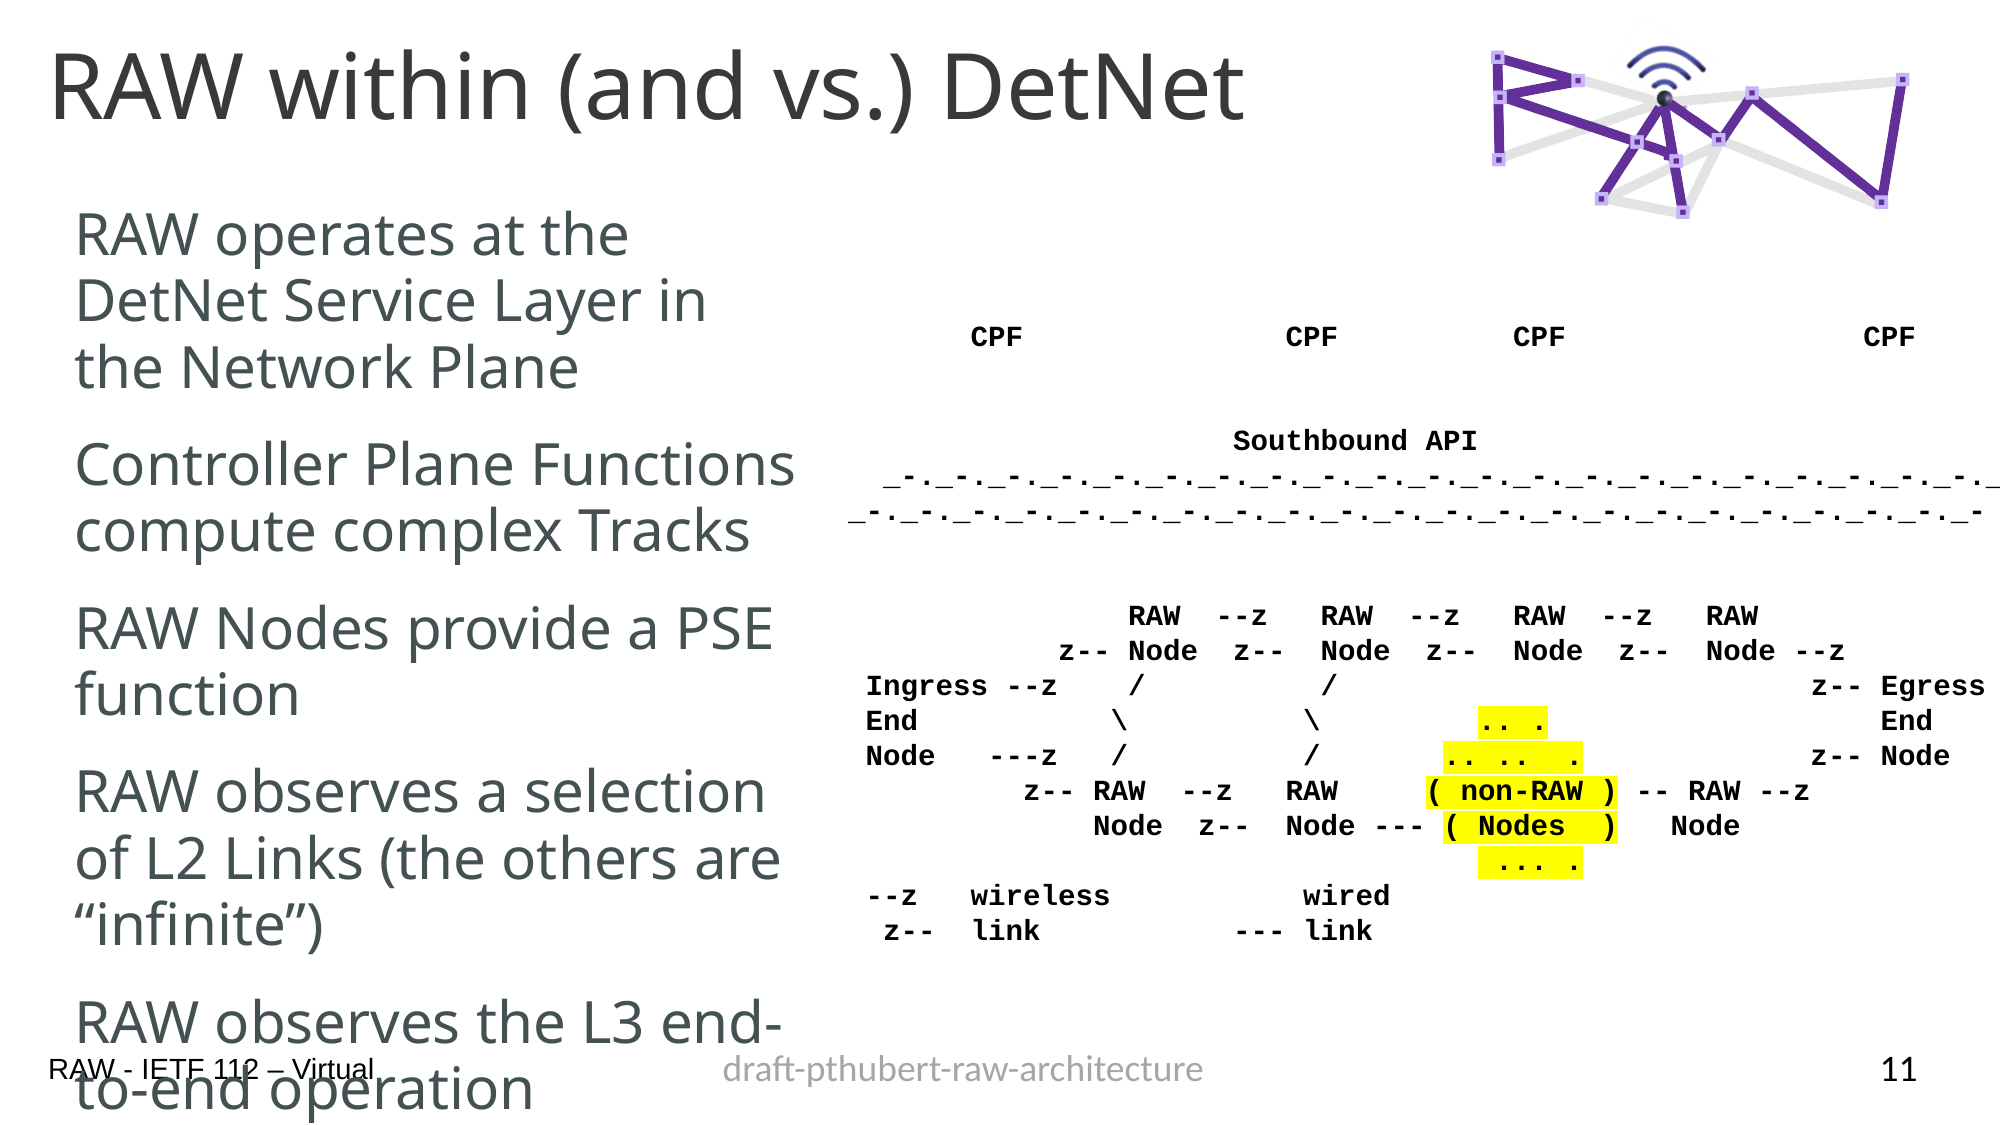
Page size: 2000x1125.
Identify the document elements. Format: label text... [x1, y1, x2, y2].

text_box draft-pthubert-raw-architecture [707, 1036, 1708, 1097]
text_box CPF CPF CPF CPF Southbound API _-._-._-._-._-._-._-._-._-._-._-._-._-._-._-._-._-._-._-._-._-._- _-._-._-._-._-._-._-._-._-._-._-._-._-._-._-._-._-._-._-._-._-._- RAW --z RAW --z RAW --z RAW z-- Node z-- Node z-- Node z-- Node --z Ingress --z / / z-- Egress End \ \ .. . End Node ---z / / .. .. . z-- Node z-- RAW --z RAW ( non-RAW ) -- RAW --z Node z-- Node --- ( Nodes ) Node ... . --z wireless wired z-- link --- link [815, 279, 2000, 954]
slide_number 11 [1708, 1036, 1933, 1097]
picture [1464, 0, 1956, 239]
title RAW within (and vs.) DetNet [32, 24, 1909, 162]
list RAW operates at the DetNet Service Layer in the Network Plane Controller Plane Functions compute complex Tracks RAW Nodes provide a PSE function RAW observes a selection of L2 Links (the others are “infinite”) RAW observes the L3 end-to-end operation [62, 160, 816, 996]
